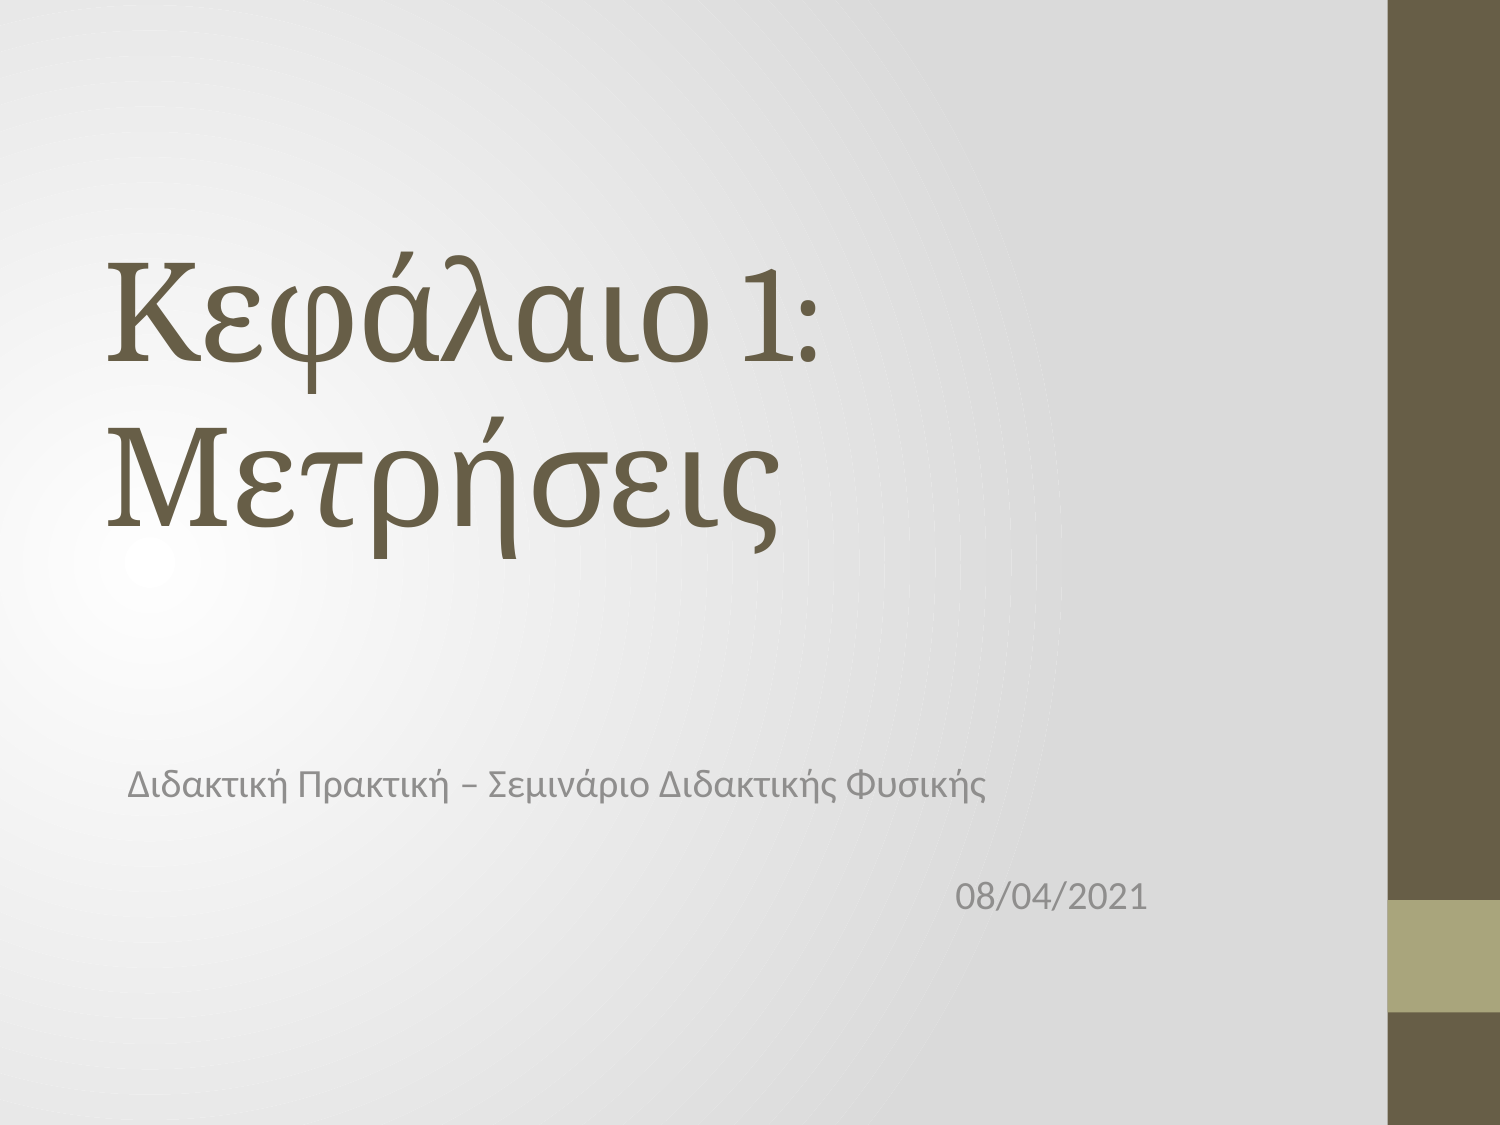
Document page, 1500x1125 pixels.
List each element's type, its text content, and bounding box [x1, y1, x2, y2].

title Κεφάλαιο 1: Μετρήσεις [89, 200, 1074, 727]
subtitle Διδακτική Πρακτική – Σεμινάριο Διδακτικής Φυσικής 08/04/2021 [112, 750, 1173, 925]
